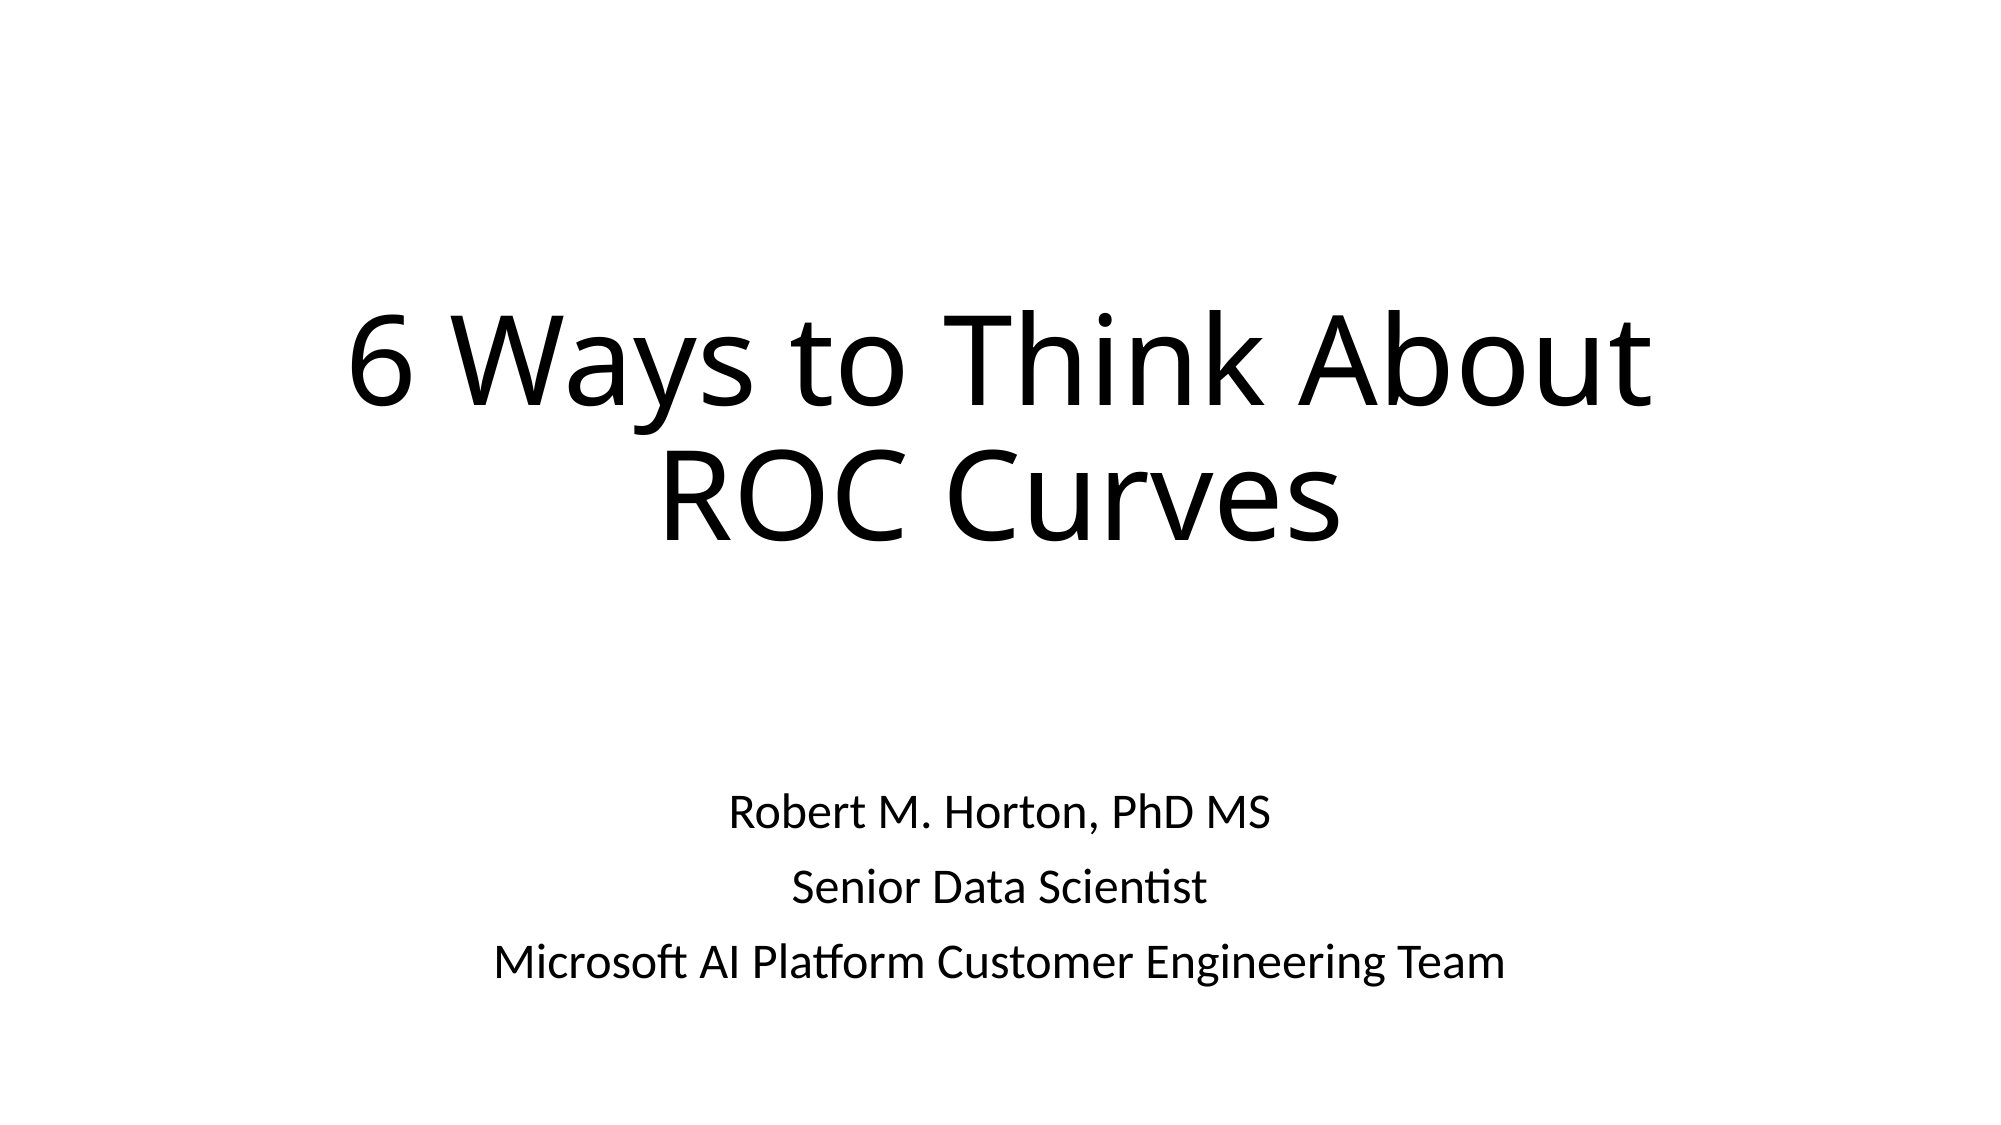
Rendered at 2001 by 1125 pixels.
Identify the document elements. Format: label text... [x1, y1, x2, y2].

subtitle Robert M. Horton, PhD MS Senior Data Scientist Microsoft AI Platform Customer Engineering Team [249, 778, 1750, 1050]
title 6 Ways to Think About ROC Curves [249, 183, 1750, 576]
